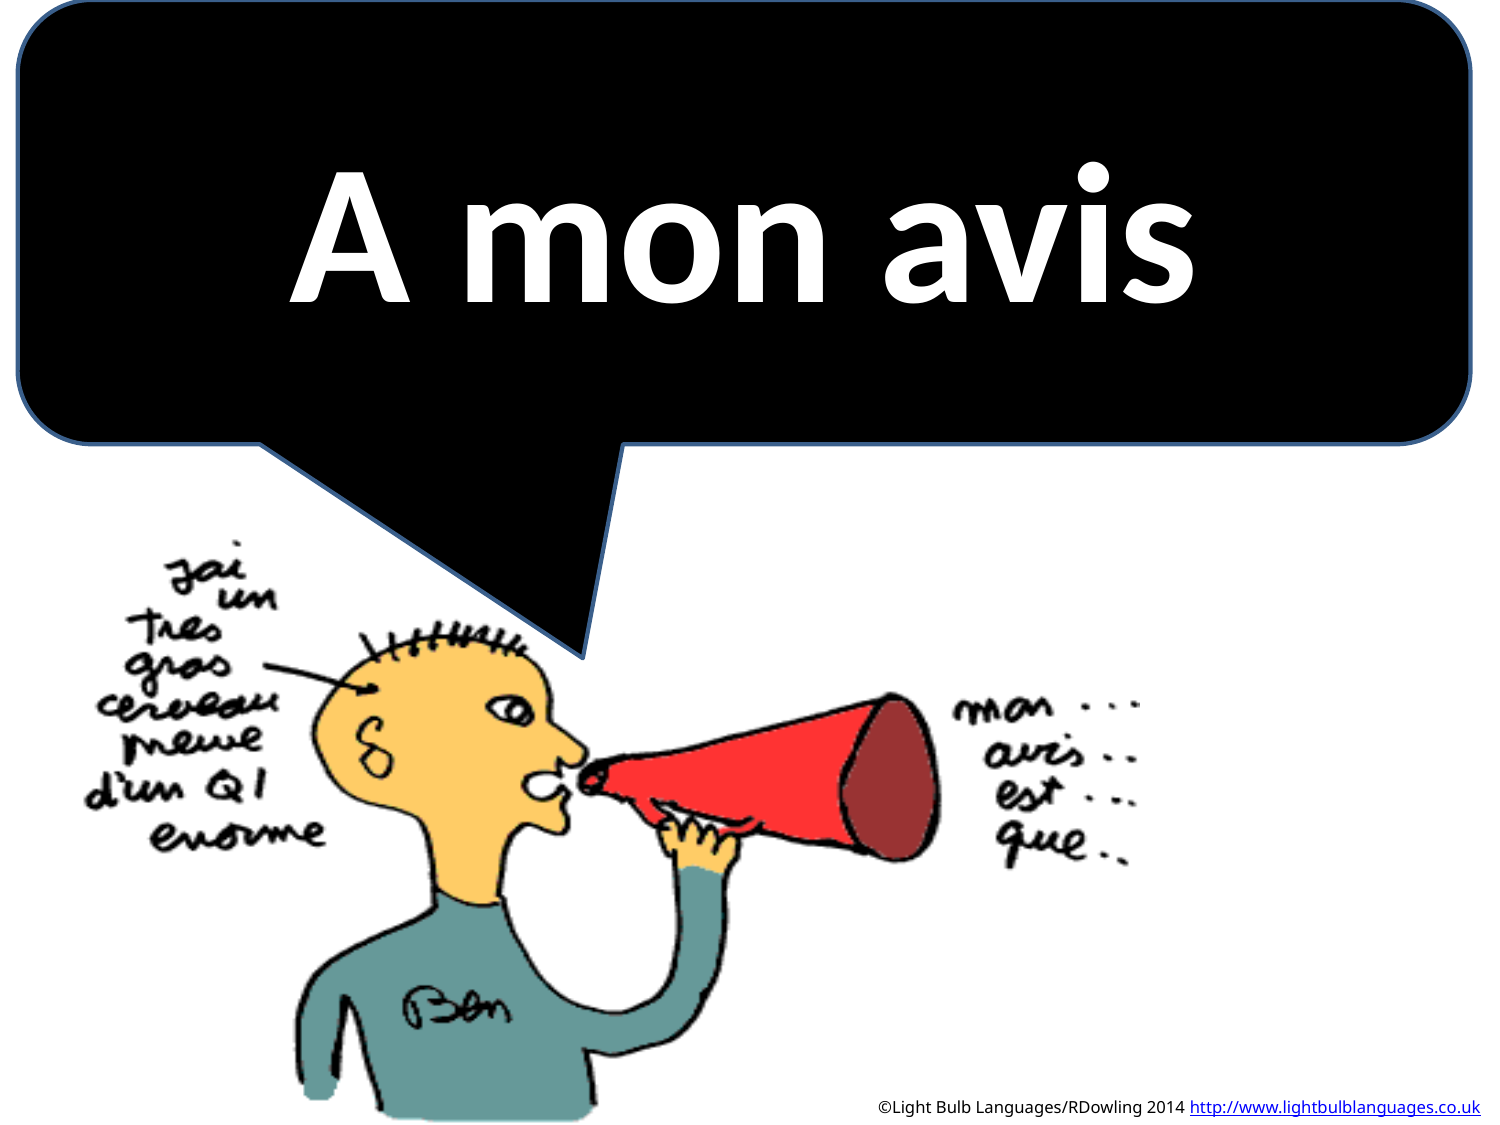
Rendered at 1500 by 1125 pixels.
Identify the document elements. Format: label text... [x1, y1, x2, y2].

picture [41, 526, 1140, 1125]
text_box ©Light Bulb Languages/RDowling 2014 http://www.lightbulblanguages.co.uk [1145, 1089, 1500, 1125]
text_box A mon avis [15, 0, 1473, 525]
